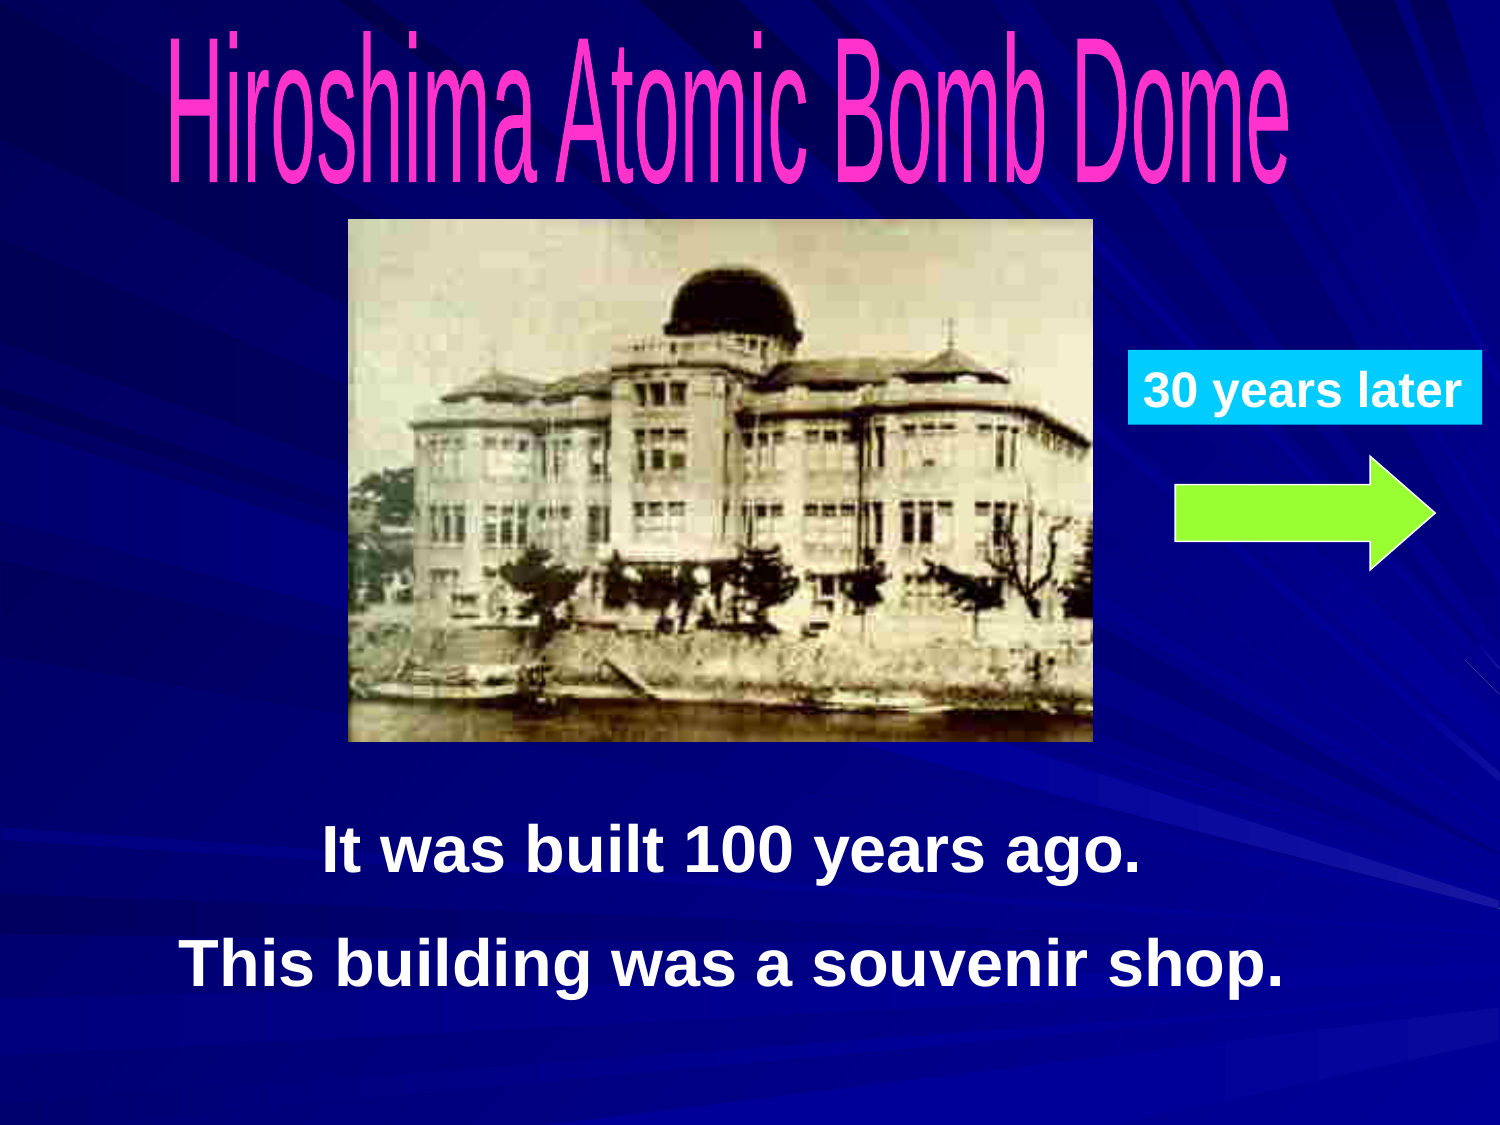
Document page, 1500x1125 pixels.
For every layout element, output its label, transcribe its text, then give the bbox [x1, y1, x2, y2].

text_box It was built 100 years ago. This building was a souvenir shop. [159, 798, 1306, 1007]
text_box 30 years later [1128, 349, 1483, 425]
text_box [1175, 456, 1436, 570]
picture [348, 219, 1093, 742]
